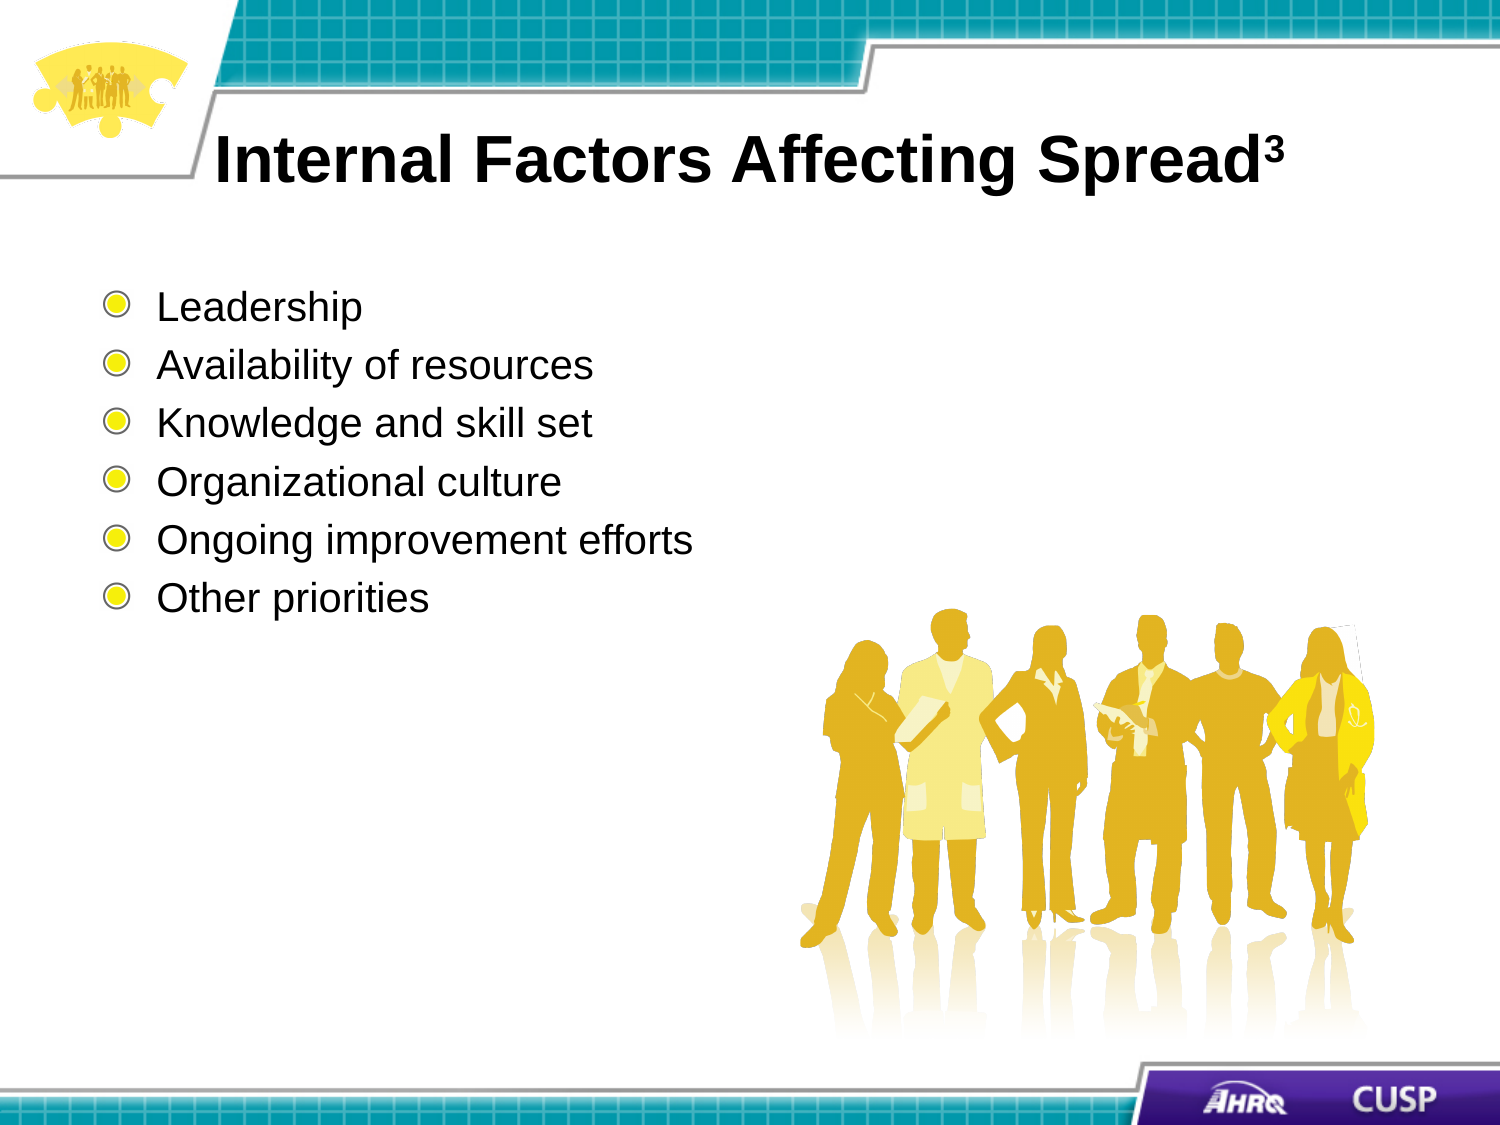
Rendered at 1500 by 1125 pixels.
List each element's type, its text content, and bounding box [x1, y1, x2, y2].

title Internal Factors Affecting Spread3 [0, 108, 1500, 259]
list Leadership Availability of resources Knowledge and skill set Organizational culture Ongoing improvement efforts Other priorities [85, 272, 1340, 954]
picture [0, 259, 1500, 1125]
picture [0, 0, 1500, 108]
